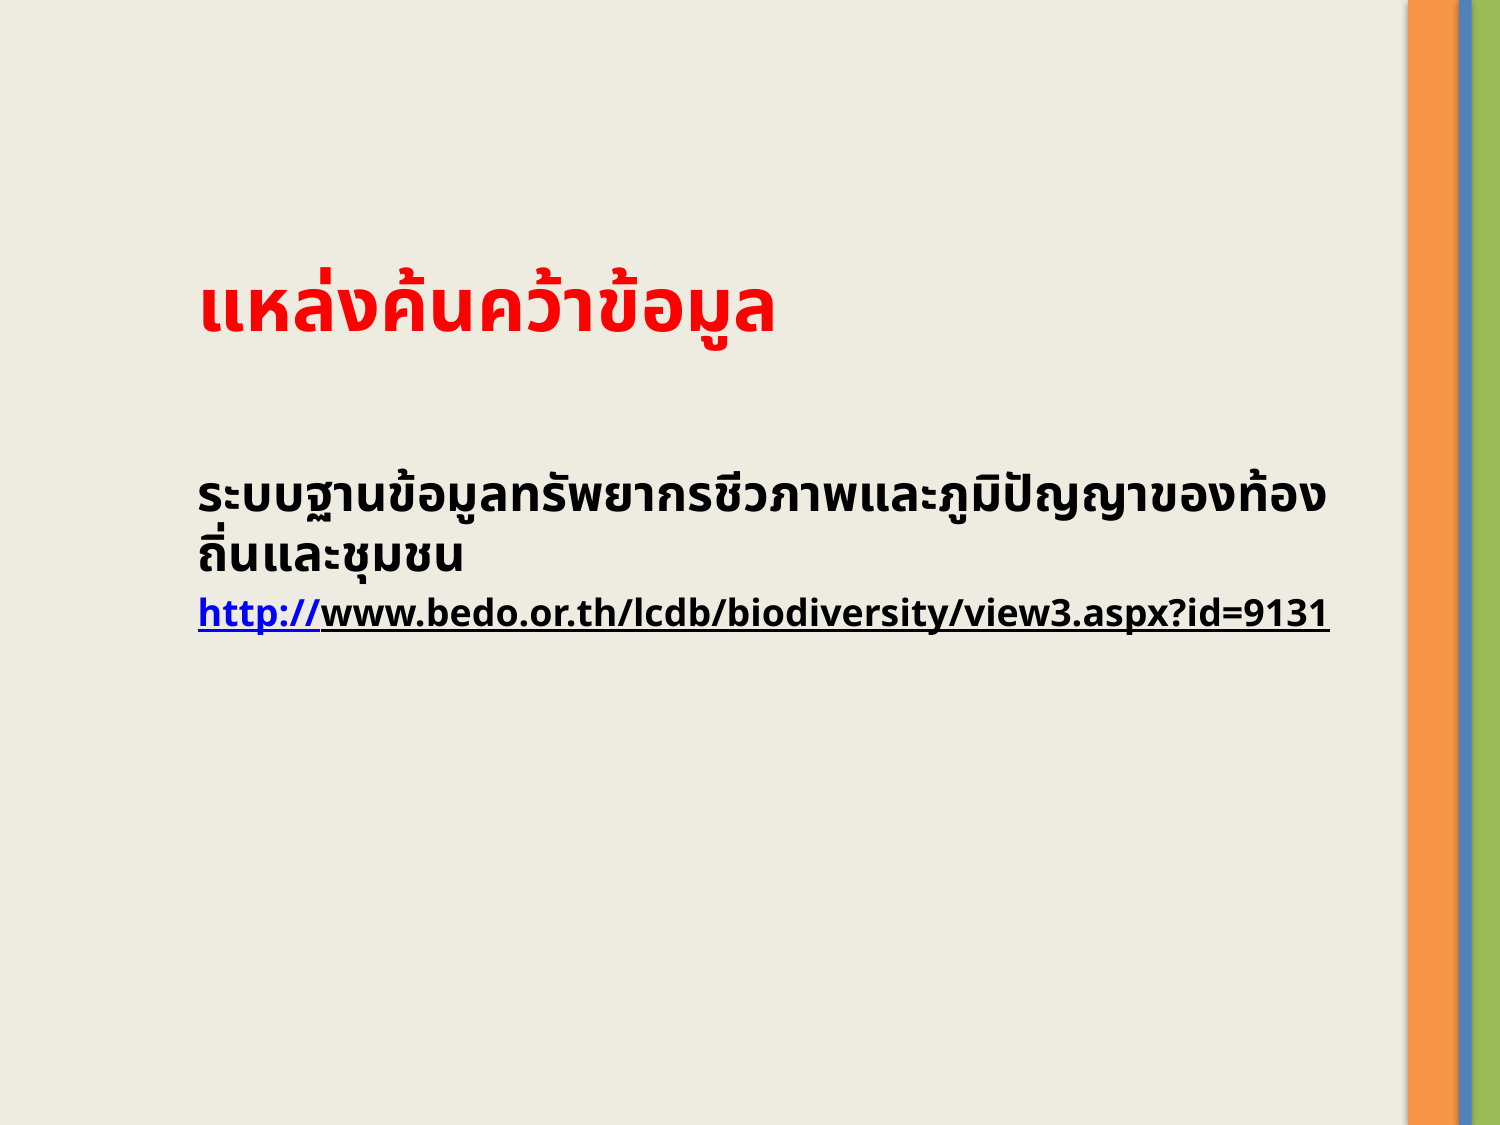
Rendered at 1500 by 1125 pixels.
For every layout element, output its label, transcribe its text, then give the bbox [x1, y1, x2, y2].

list แหล่งค้นคว้าข้อมูล ระบบฐานข้อมูลทรัพยากรชีวภาพและภูมิปัญญาของท้องถิ่นและชุมชน http://www.bedo.or.th/lcdb/biodiversity/view3.aspx?id=9131 [183, 160, 1353, 799]
